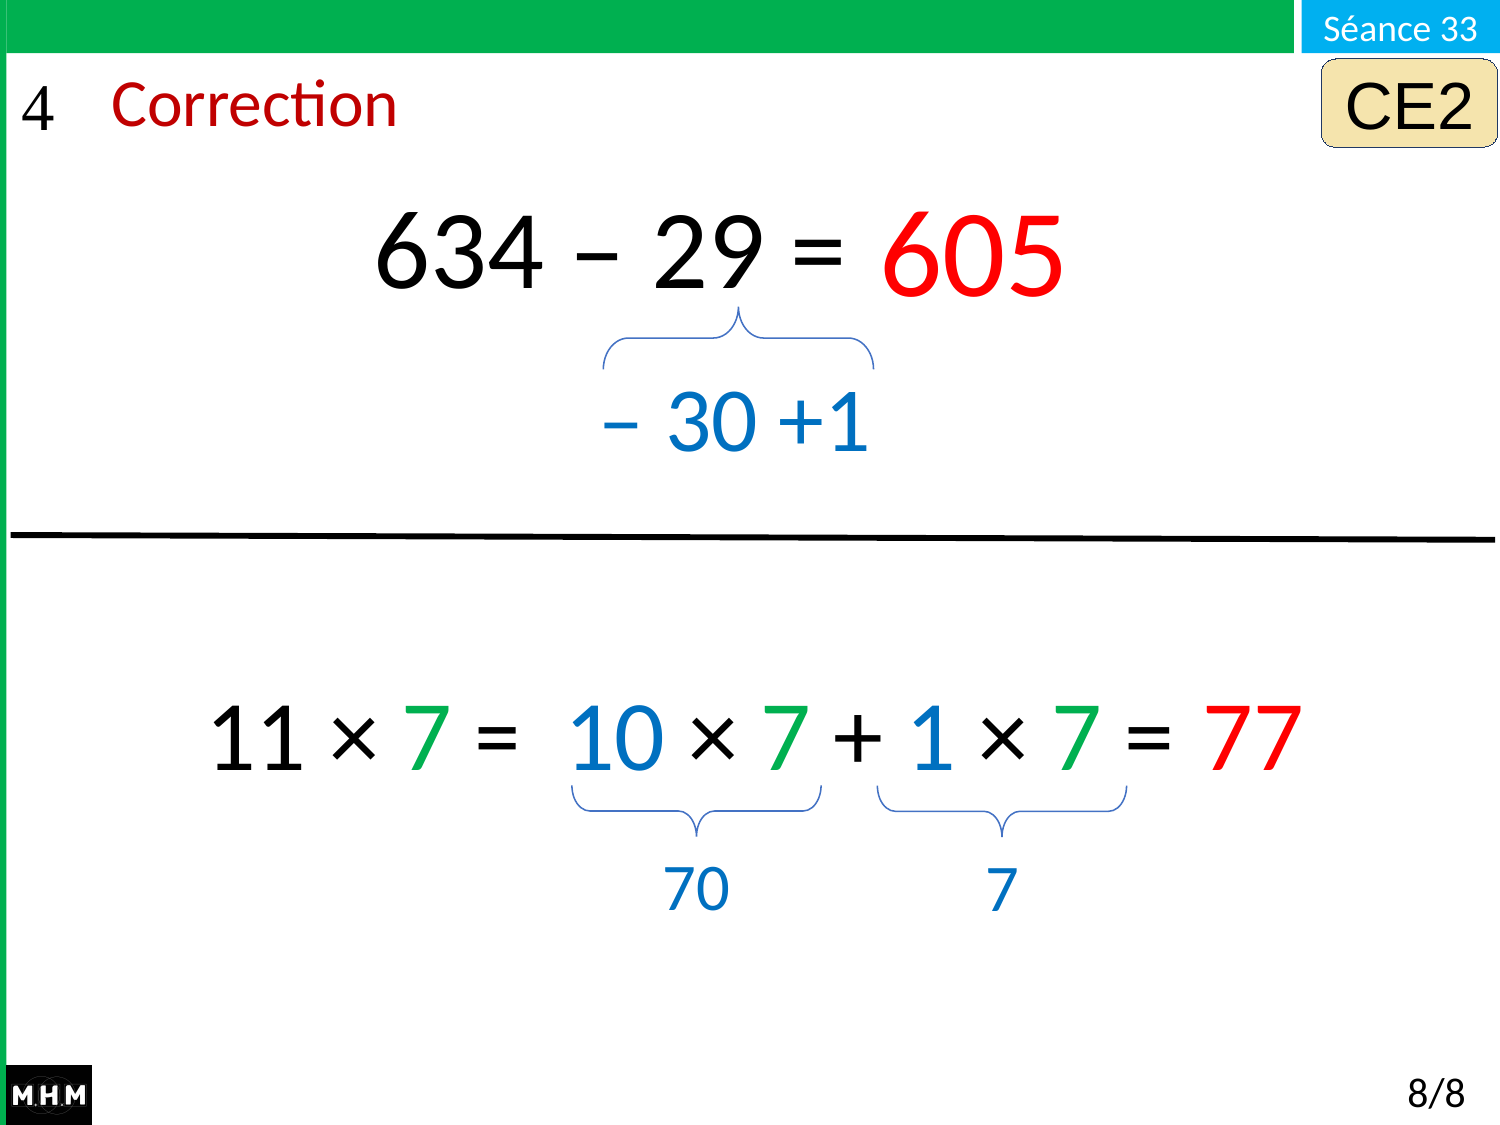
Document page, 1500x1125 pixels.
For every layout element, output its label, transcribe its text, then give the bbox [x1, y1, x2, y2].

text_box [602, 306, 875, 370]
text_box 10 × 7 + 1 × 7 = … [515, 662, 1182, 798]
text_box – 30 +1 [583, 352, 900, 478]
text_box CE2 [1321, 58, 1498, 148]
text_box 77 [1182, 662, 1325, 798]
text_box Correction [96, 60, 440, 150]
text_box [571, 785, 822, 932]
text_box 634 – 29 = [358, 168, 860, 319]
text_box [877, 785, 1127, 932]
text_box 11 × 7 = … [125, 662, 515, 798]
list 8/8 [1373, 1064, 1500, 1125]
picture [6, 1065, 92, 1125]
text_box 605 [860, 164, 1089, 330]
